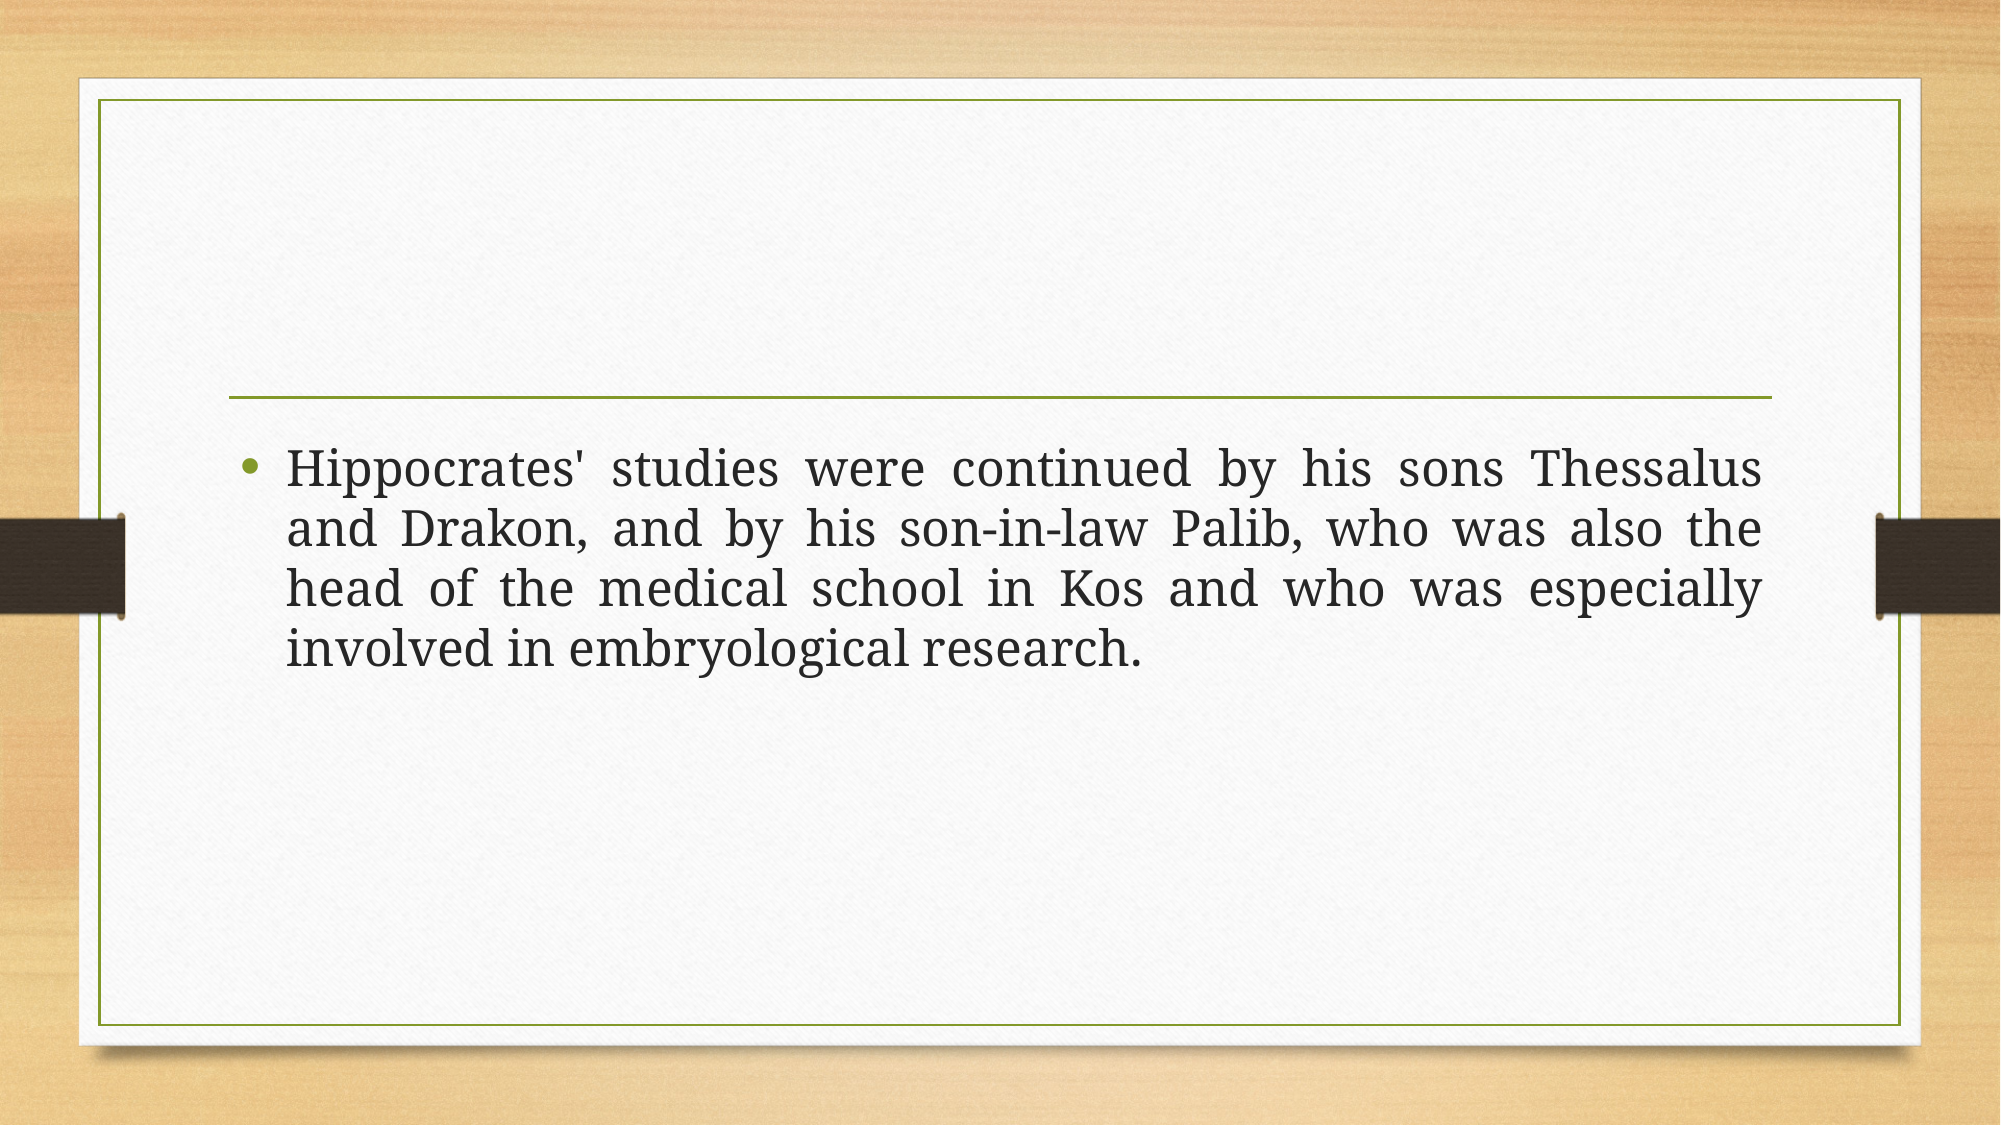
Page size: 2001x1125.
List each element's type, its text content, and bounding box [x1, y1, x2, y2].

list Hippocrates' studies were continued by his sons Thessalus and Drakon, and by his son-in-law Palib, who was also the head of the medical school in Kos and who was especially involved in embryological research. [225, 428, 1779, 840]
picture [0, 0, 2001, 1125]
